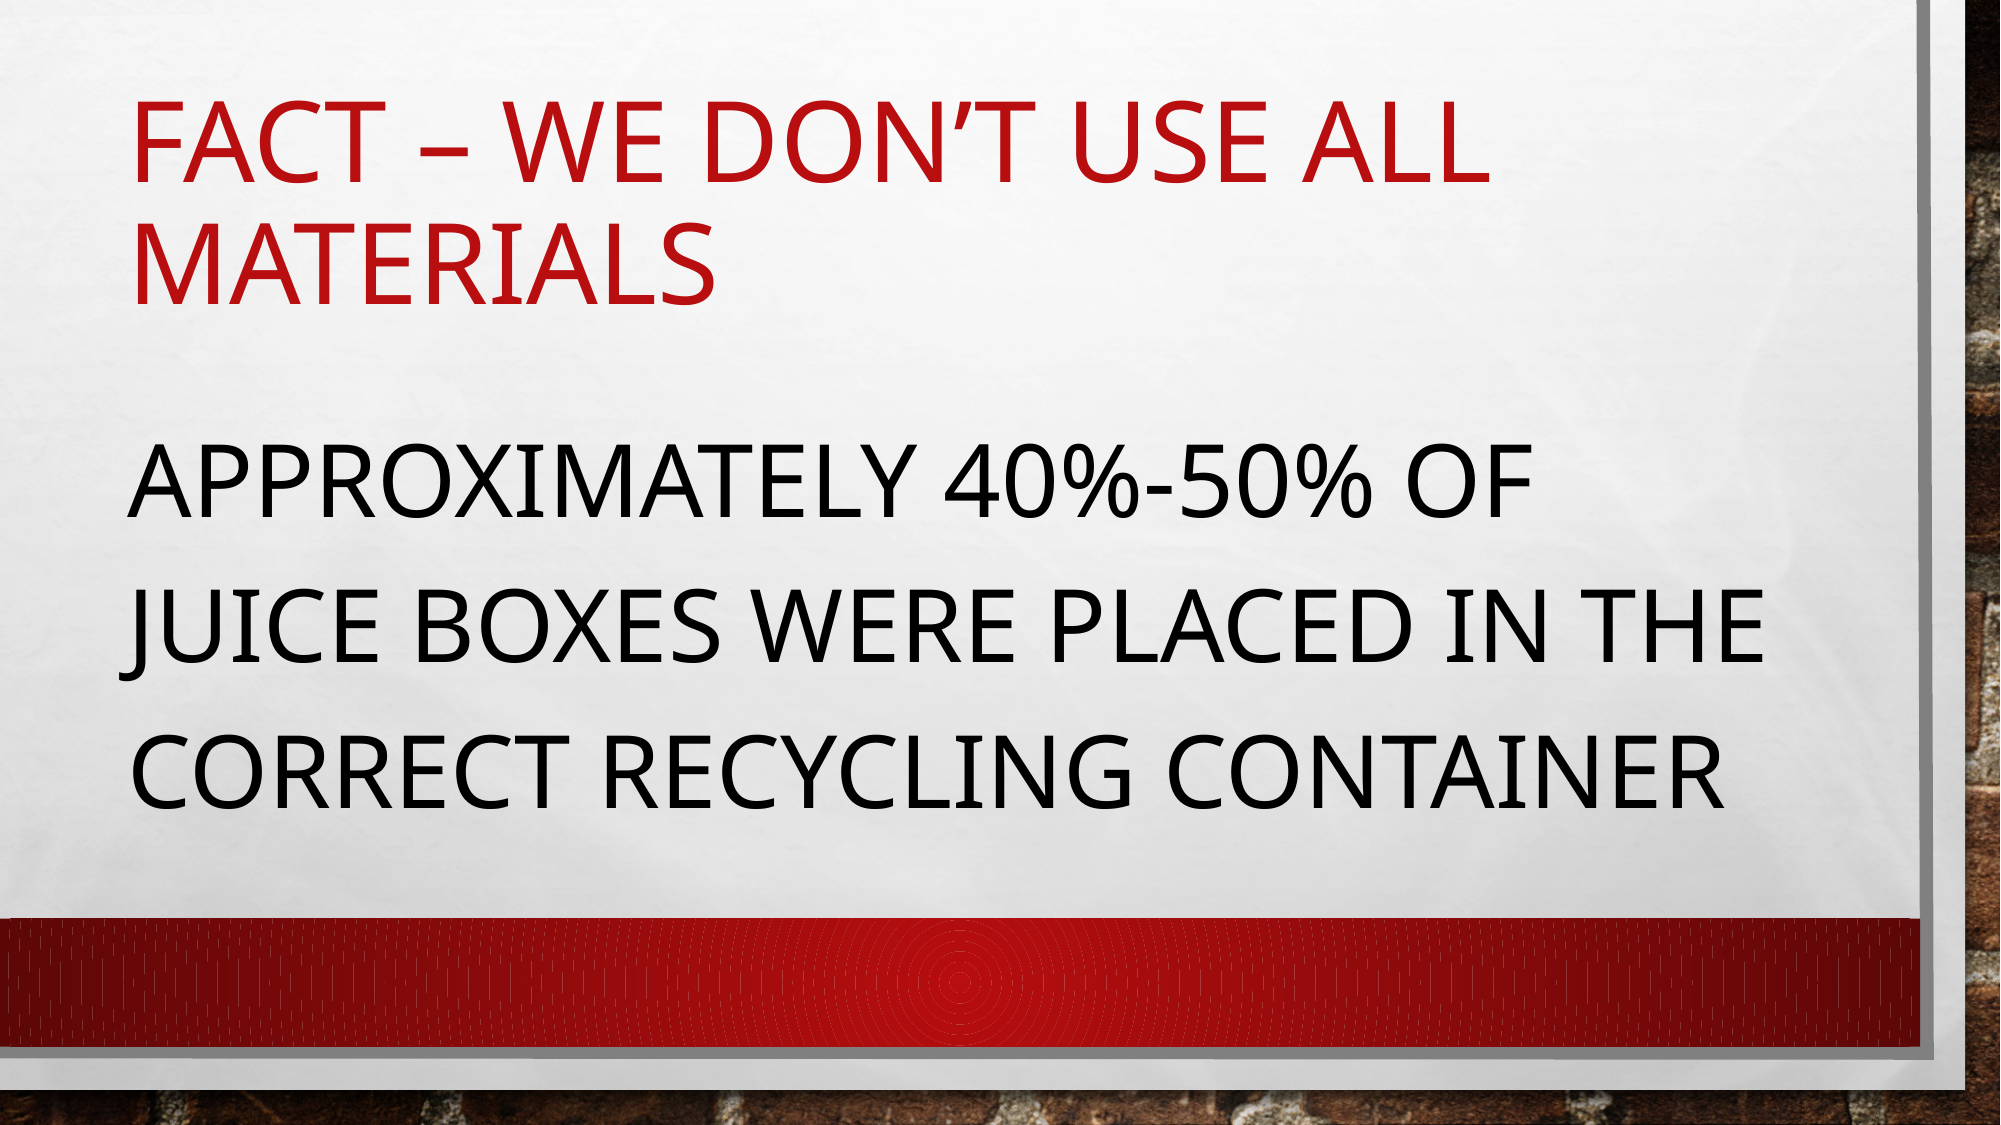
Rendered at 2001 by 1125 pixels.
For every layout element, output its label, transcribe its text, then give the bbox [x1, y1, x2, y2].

title Fact – We don’t use all Materials [112, 112, 1818, 302]
picture [0, 0, 2000, 1125]
list Approximately 40%-50% of Juice boxes were placed in the Correct Recycling Container [112, 338, 1818, 882]
